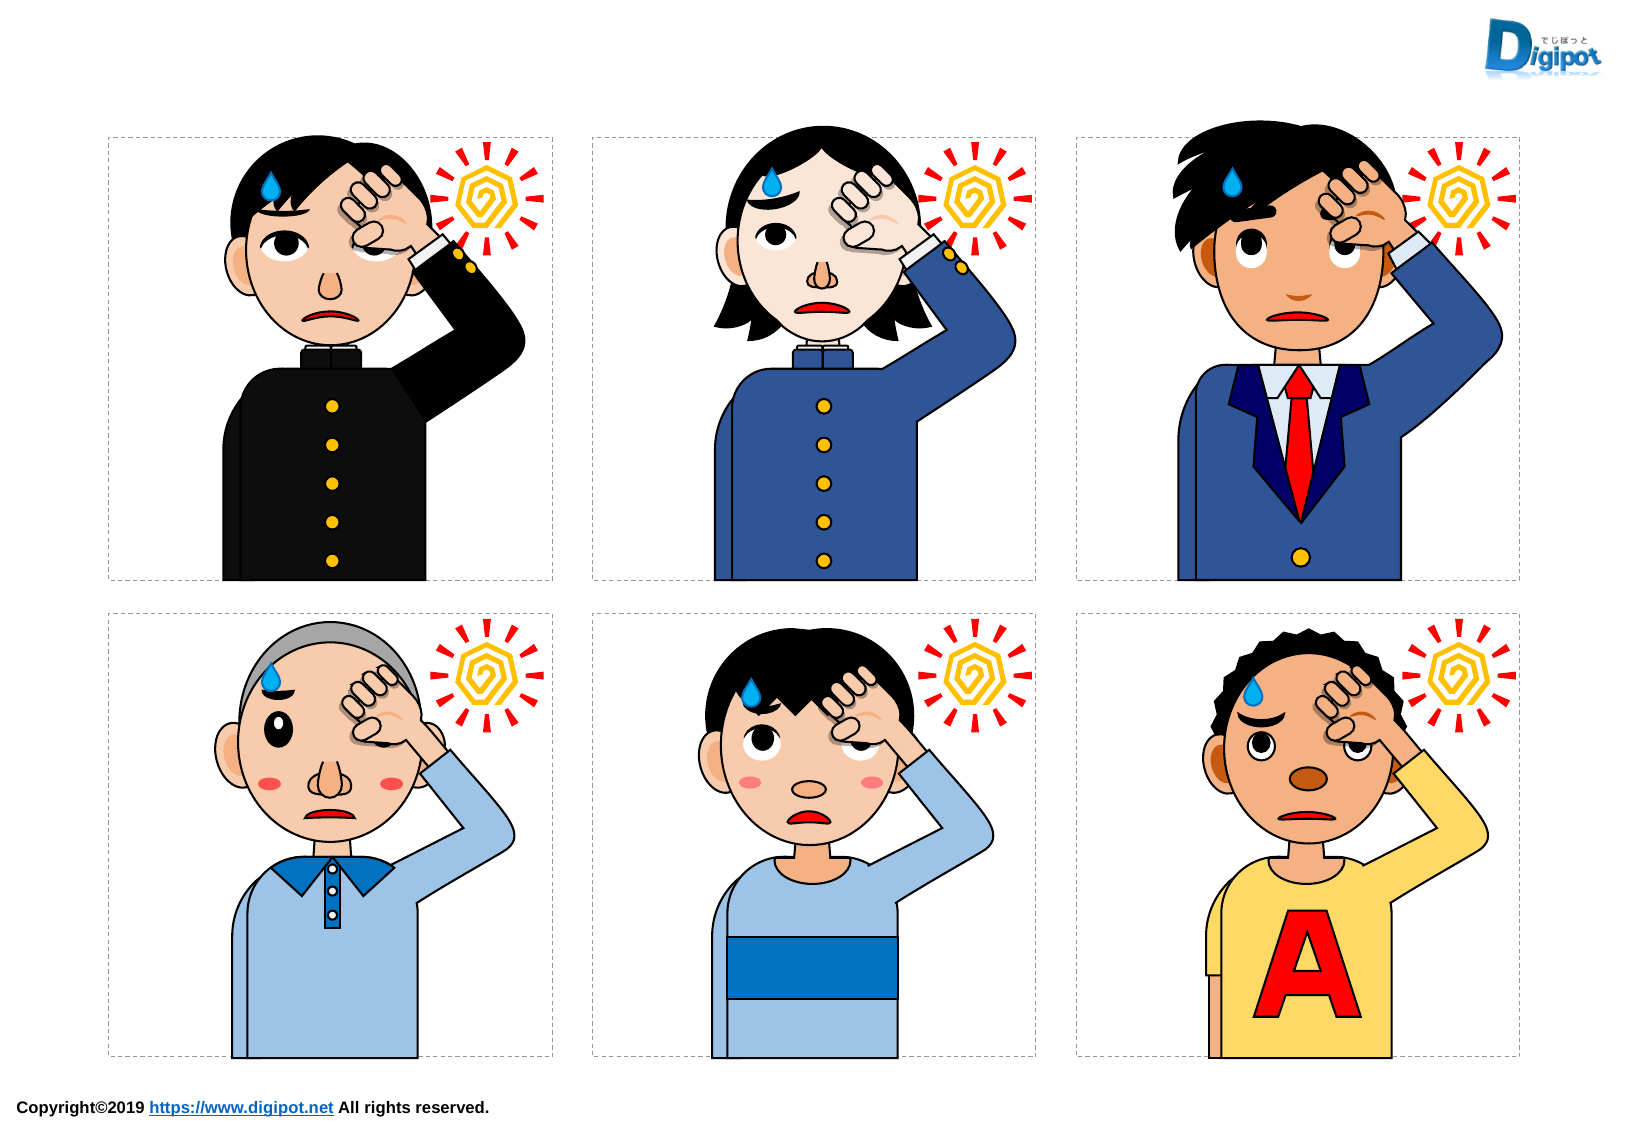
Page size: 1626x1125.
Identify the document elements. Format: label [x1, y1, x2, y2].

text_box [715, 126, 1032, 581]
text_box [215, 618, 544, 1059]
text_box [1203, 618, 1516, 1059]
text_box [223, 136, 544, 581]
text_box [1155, 97, 1516, 581]
text_box [699, 618, 1032, 1059]
picture [1485, 18, 1602, 82]
